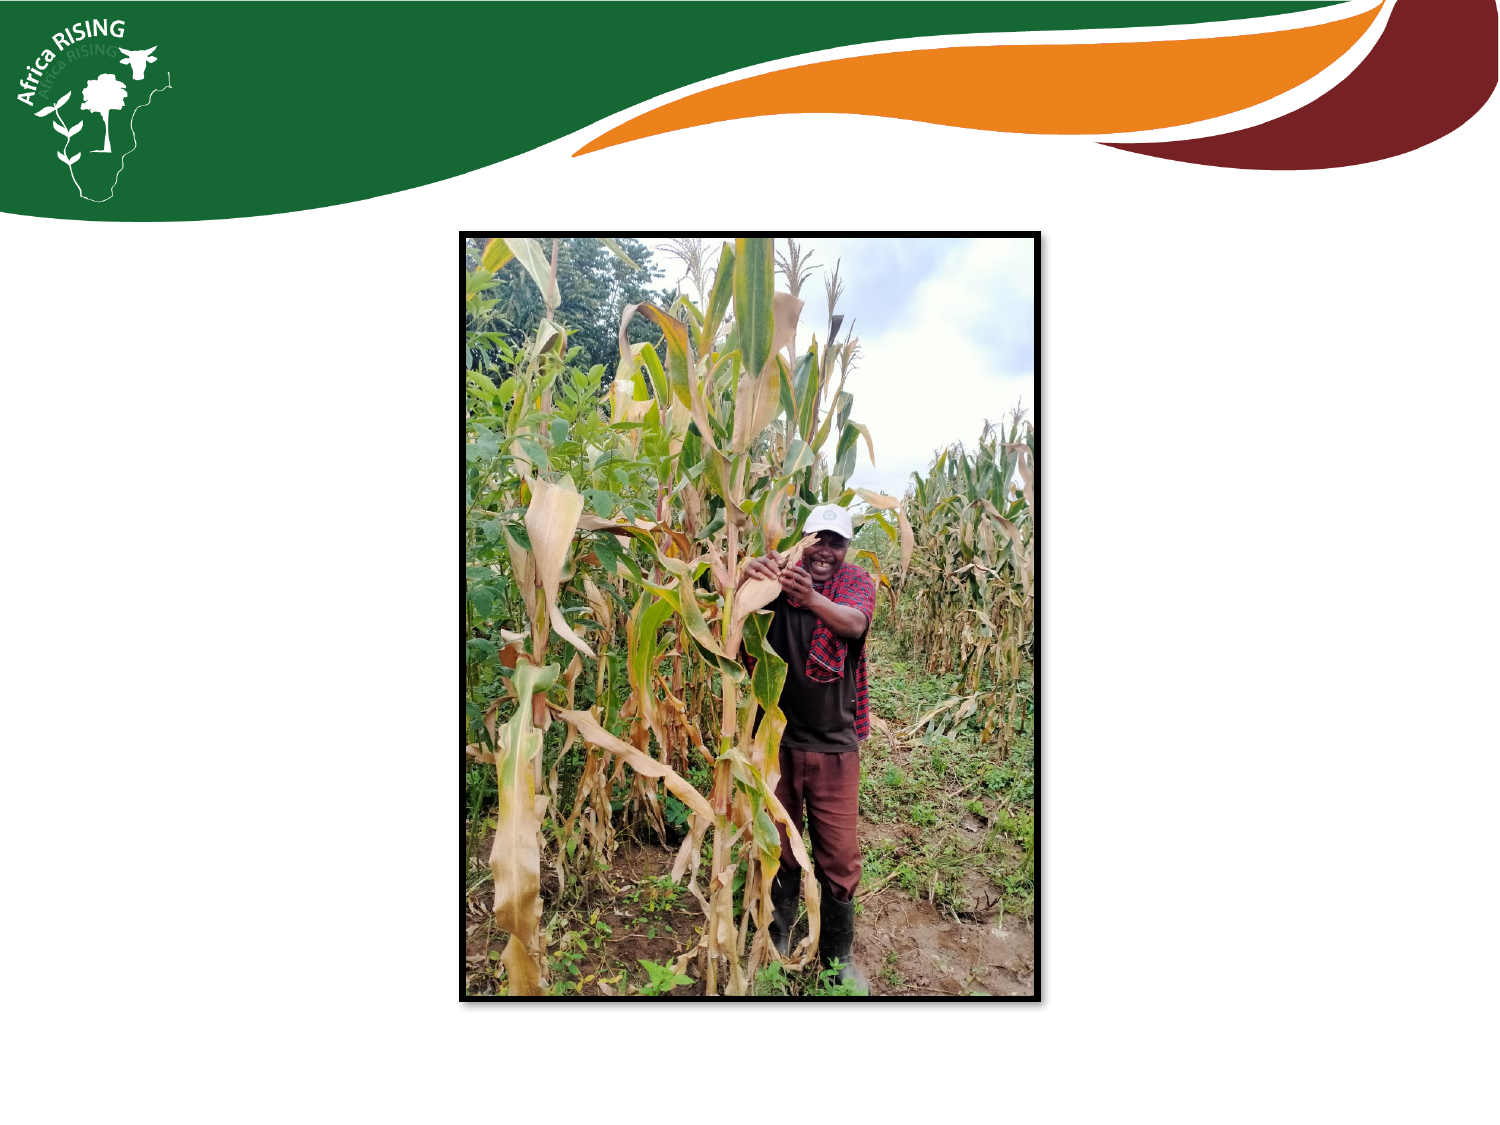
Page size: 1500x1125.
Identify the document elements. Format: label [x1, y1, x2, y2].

picture [465, 237, 1035, 997]
picture [0, 0, 1499, 222]
